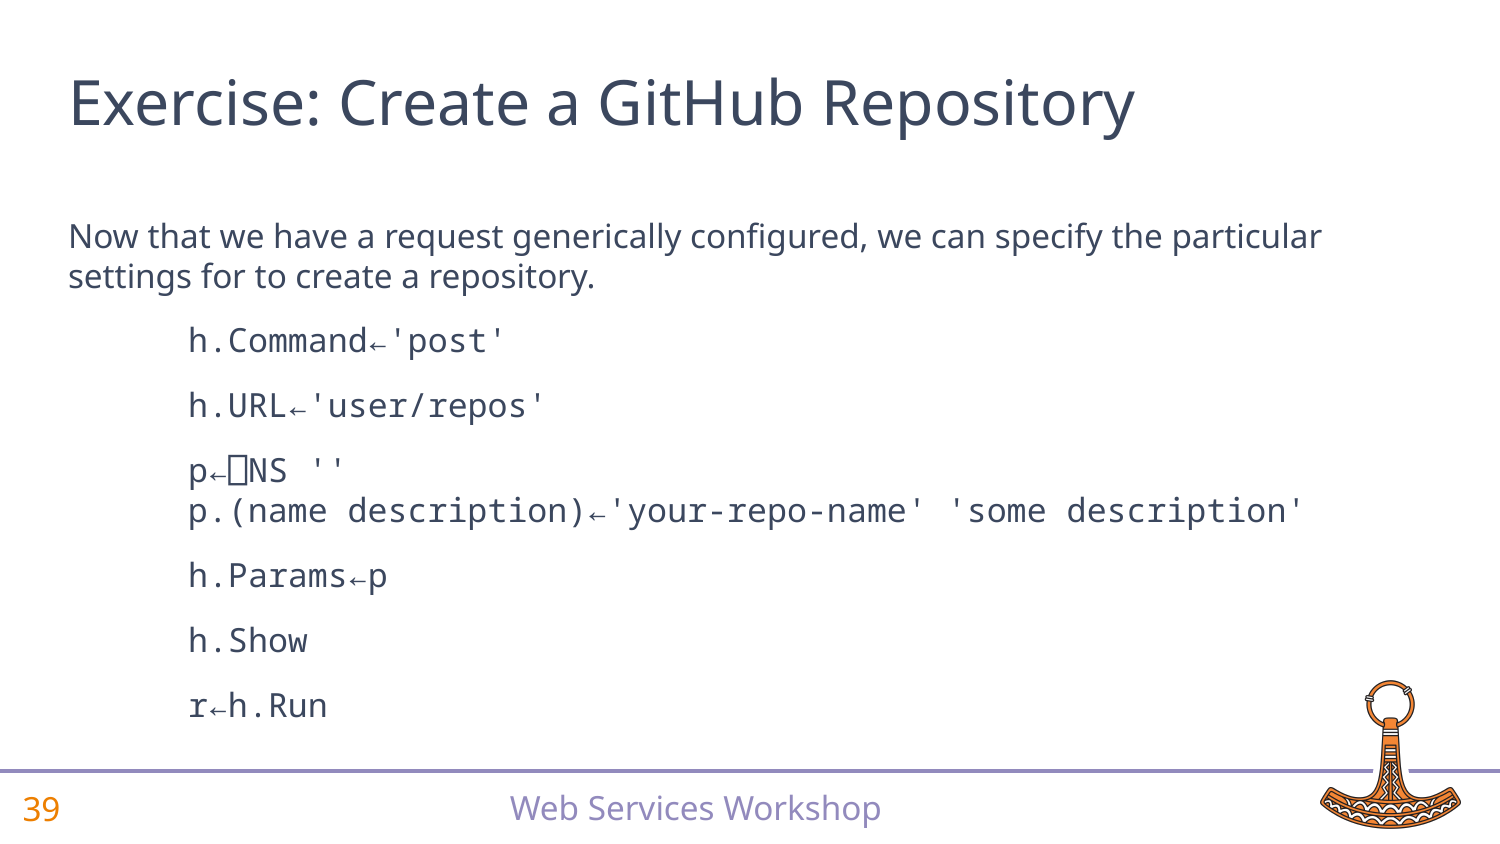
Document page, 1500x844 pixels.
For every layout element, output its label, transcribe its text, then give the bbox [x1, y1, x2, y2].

title Exercise: Create a GitHub Repository [53, 43, 1203, 157]
picture [1320, 680, 1461, 829]
list Now that we have a request generically configured, we can specify the particular settings for to create a repository. h.Command←'post' h.URL←'user/repos' p←⎕NS '' p.(name description)←'your-repo-name' 'some description' h.Params←p h.Show r←h.Run [53, 207, 1453, 740]
